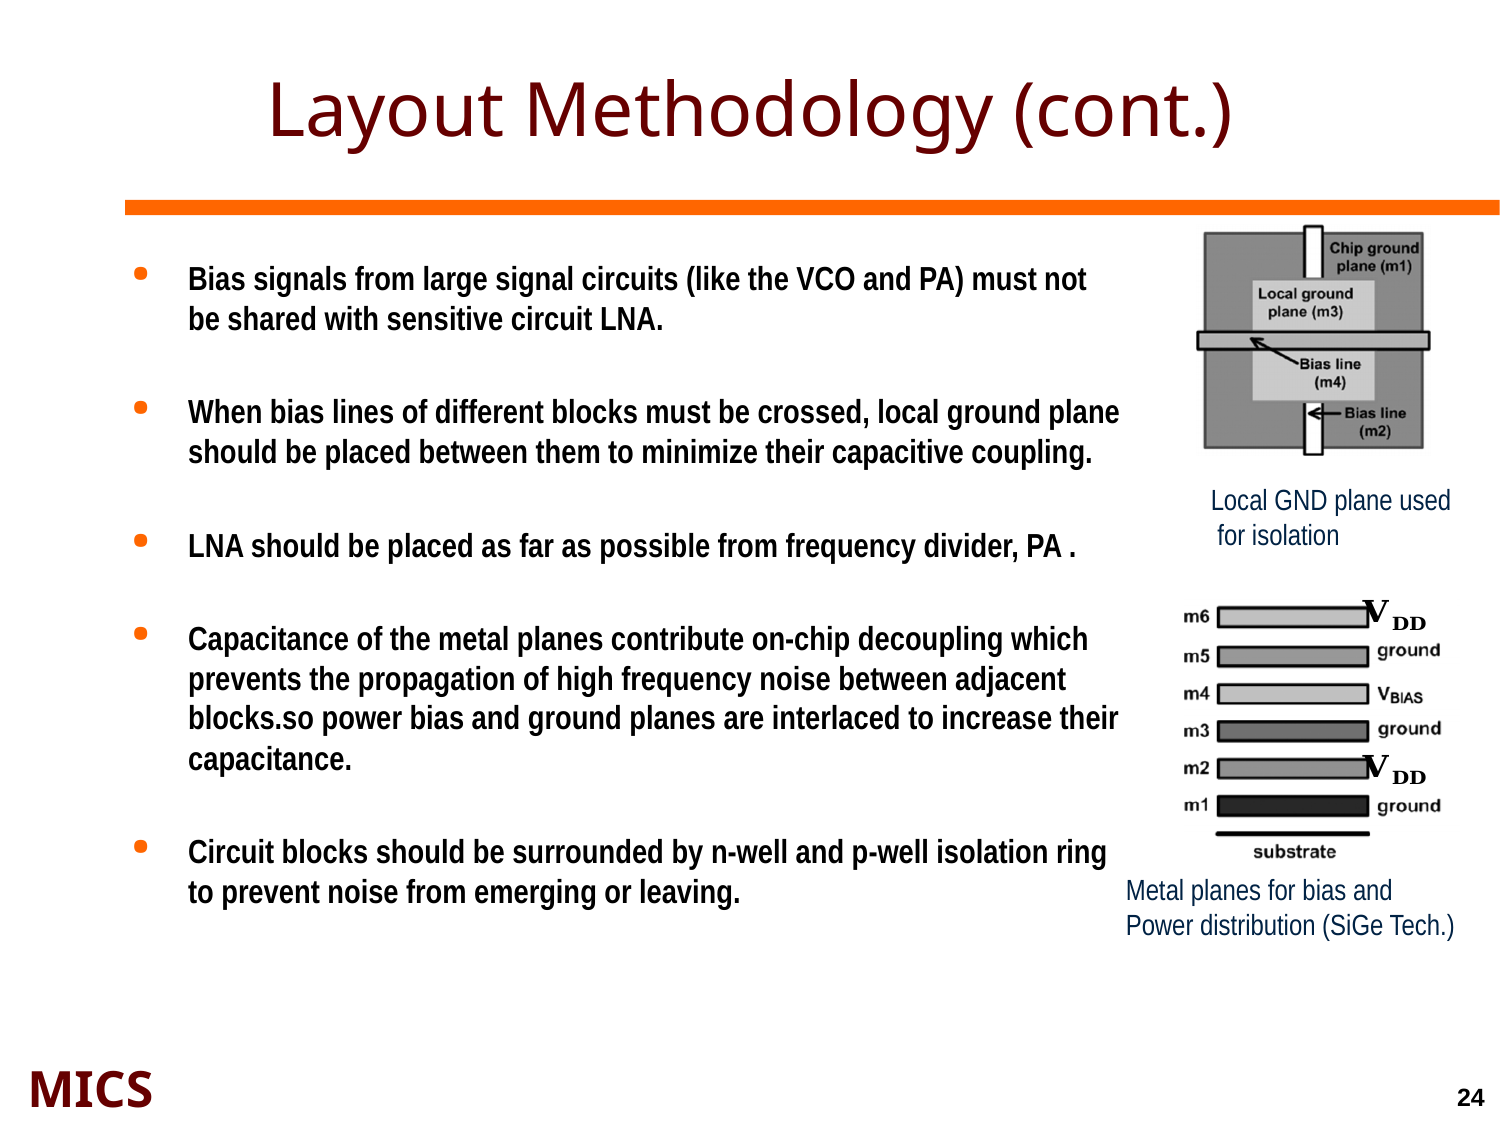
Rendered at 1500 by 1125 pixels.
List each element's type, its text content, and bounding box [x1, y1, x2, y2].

list Bias signals from large signal circuits (like the VCO and PA) must not be shared with sensitive circuit LNA. When bias lines of different blocks must be crossed, local ground plane should be placed between them to minimize their capacitive coupling. LNA should be placed as far as possible from frequency divider, PA . Capacitance of the metal planes contribute on-chip decoupling which prevents the propagation of high frequency noise between adjacent blocks.so power bias and ground planes are interlaced to increase their capacitance. Circuit blocks should be surrounded by n-well and p-well isolation ring to prevent noise from emerging or leaving. [116, 249, 1138, 1051]
slide_number 24 [1425, 1067, 1500, 1125]
text_box Metal planes for bias and Power distribution (SiGe Tech.) [1111, 863, 1471, 949]
title Layout Methodology (cont.) [112, 12, 1388, 201]
picture [1164, 588, 1460, 861]
picture [1189, 219, 1435, 462]
text_box Local GND plane used for isolation [1196, 474, 1467, 559]
